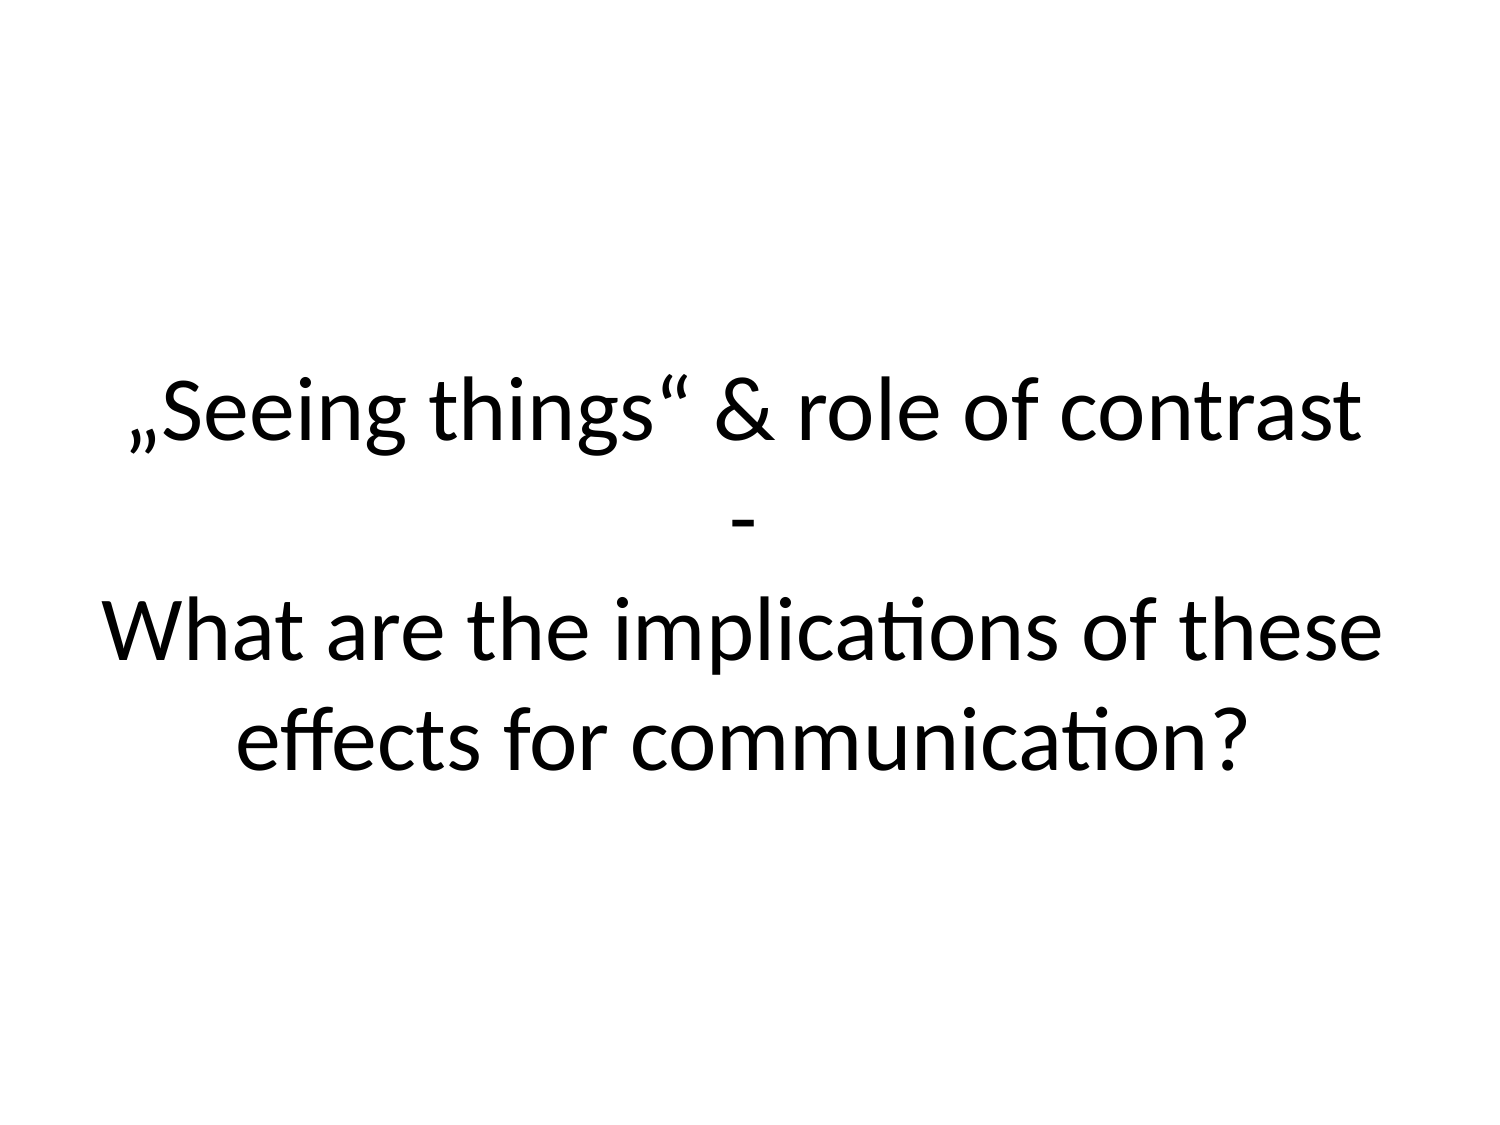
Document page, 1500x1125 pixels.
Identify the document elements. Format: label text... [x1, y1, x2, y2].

title „Seeing things“ & role of contrast - What are the implications of these effects for communication? [64, 302, 1424, 835]
